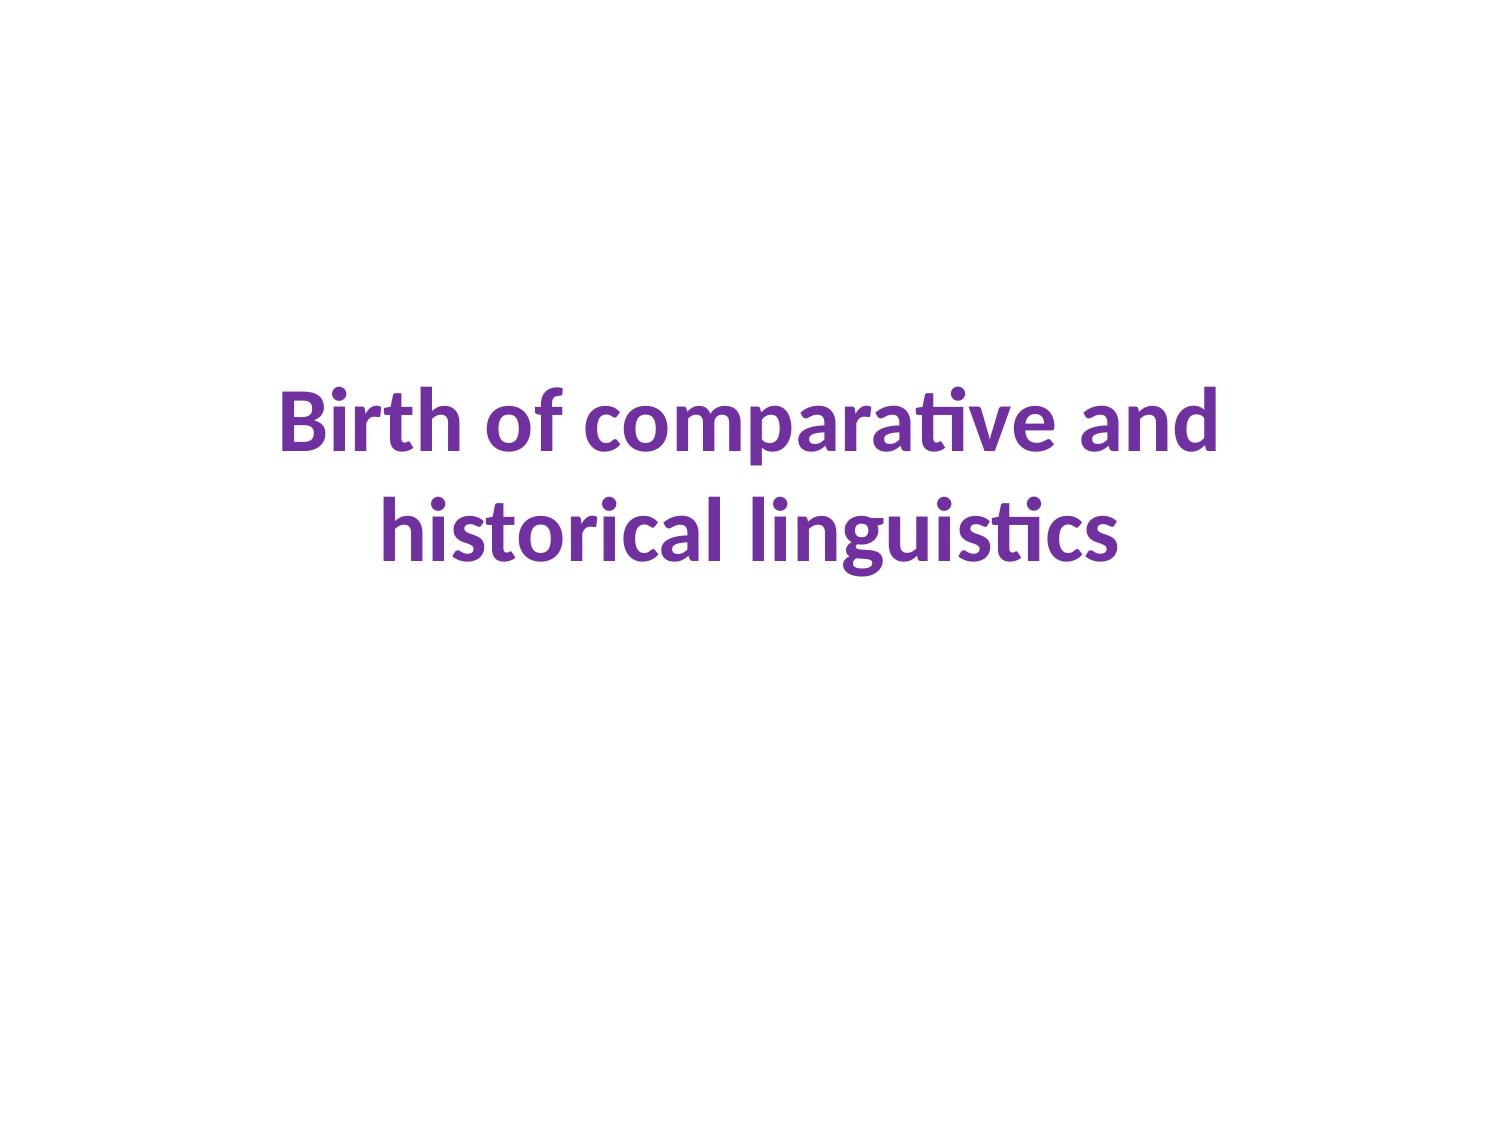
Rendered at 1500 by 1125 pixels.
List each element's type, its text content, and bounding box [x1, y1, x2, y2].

title Birth of comparative and historical linguistics [112, 349, 1388, 591]
